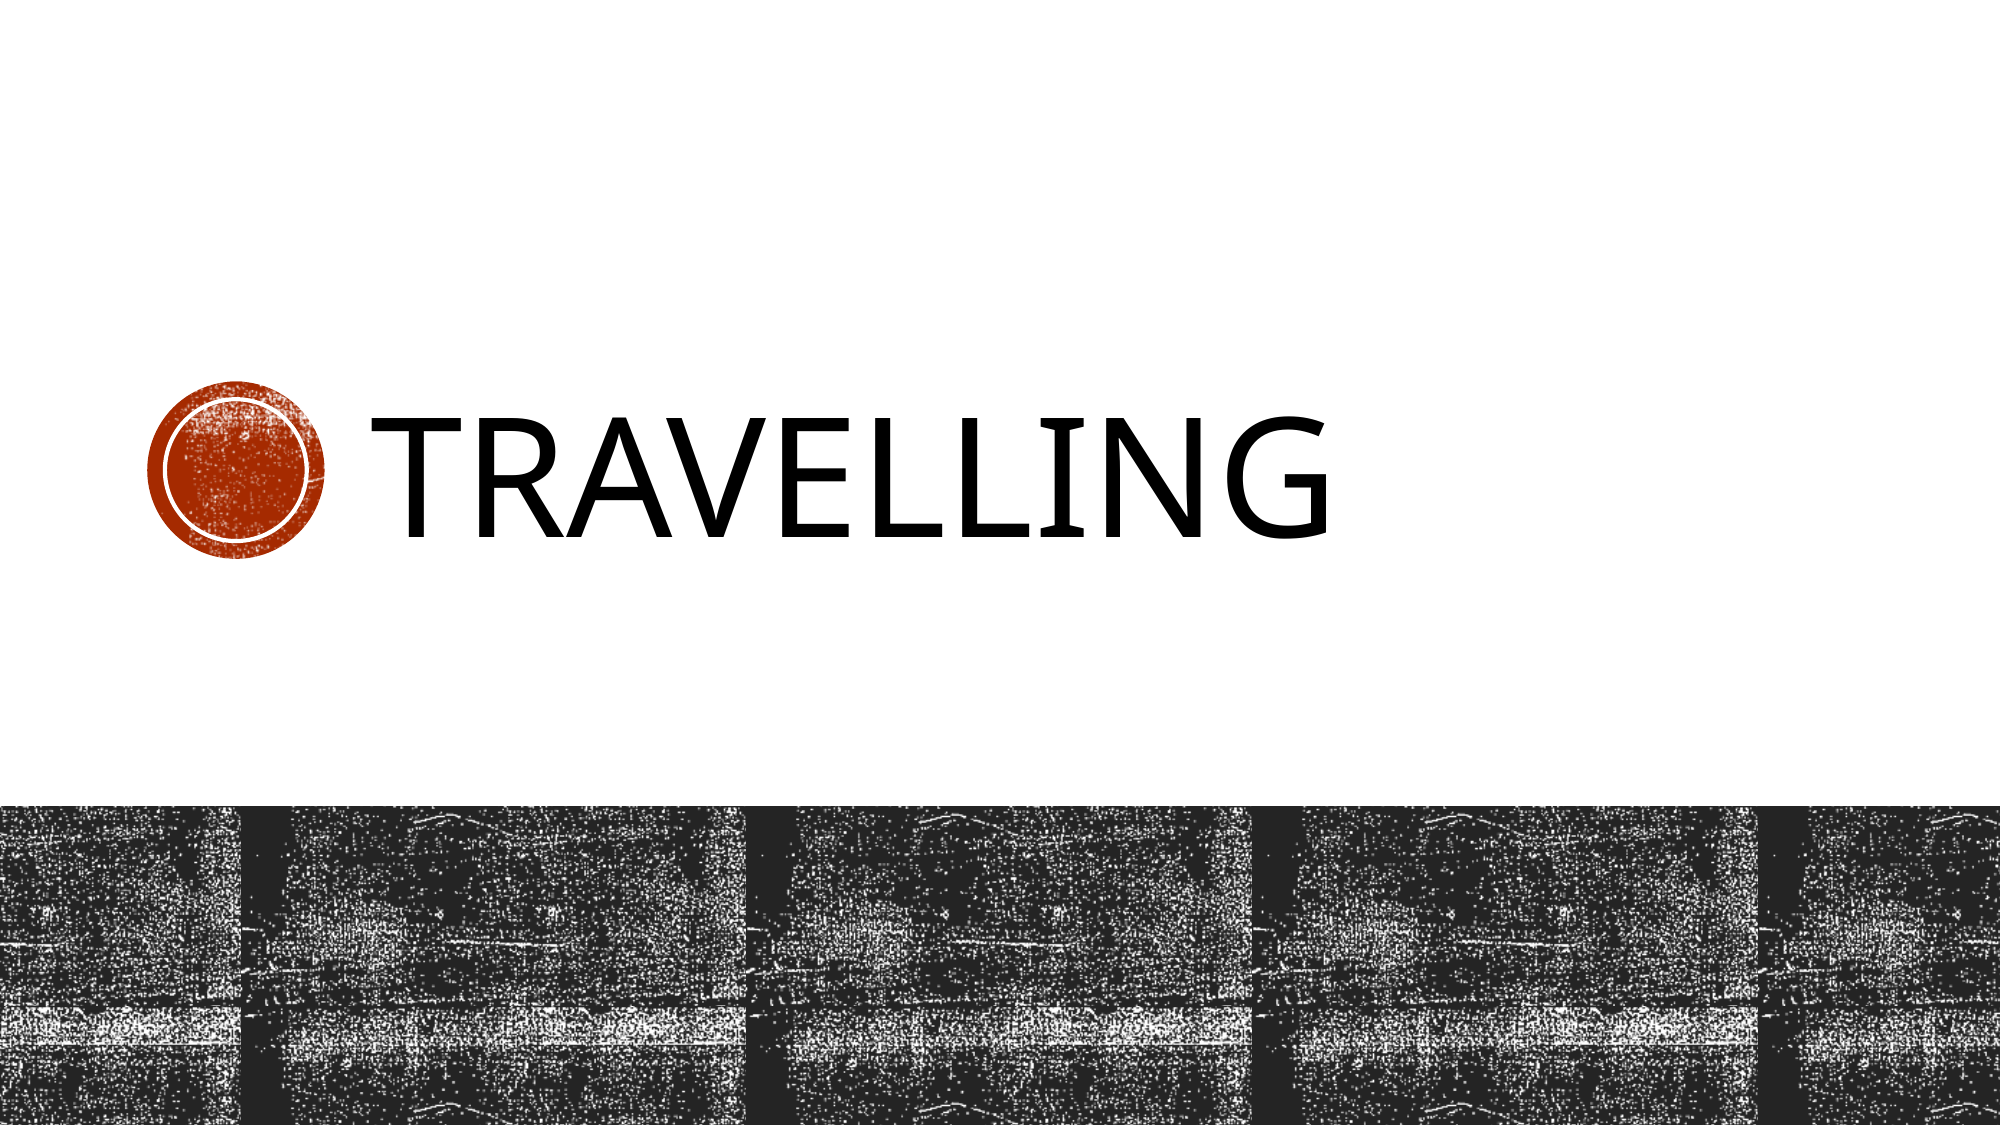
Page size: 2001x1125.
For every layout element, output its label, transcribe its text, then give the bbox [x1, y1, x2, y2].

title Travelling [355, 201, 1878, 779]
